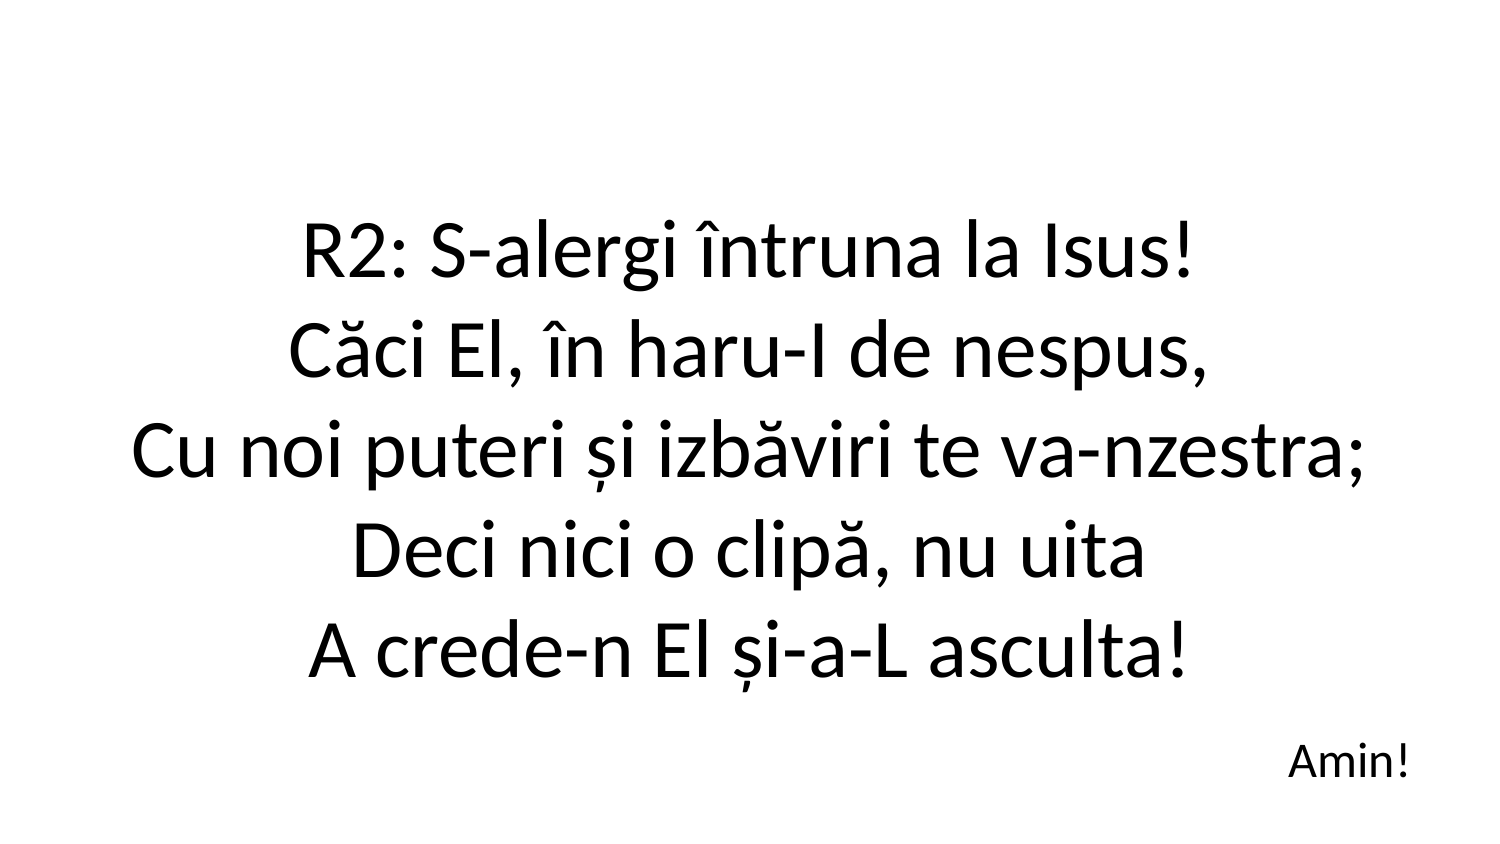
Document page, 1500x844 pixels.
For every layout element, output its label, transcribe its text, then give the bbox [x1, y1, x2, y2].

text_box R2: S-alergi întruna la Isus! Căci El, în haru-I de nespus, Cu noi puteri și izbăviri te va-nzestra; Deci nici o clipă, nu uita A crede-n El și-a-L asculta! [116, 142, 1384, 702]
text_box Amin! [1273, 674, 1427, 795]
